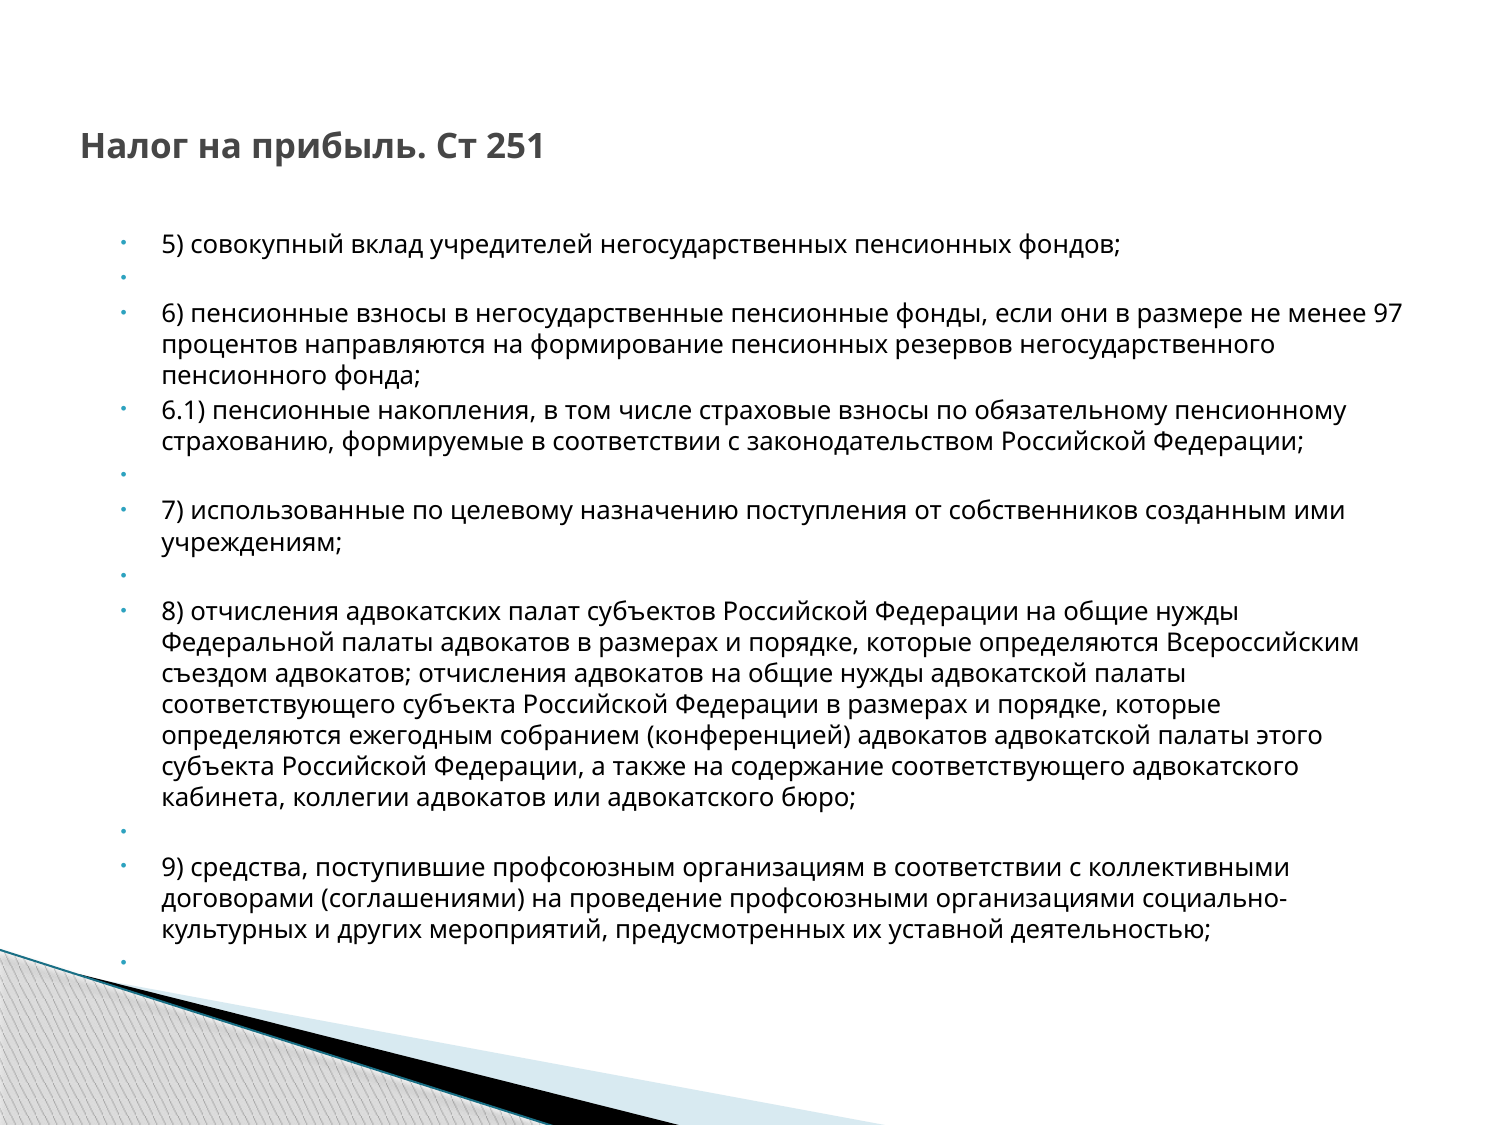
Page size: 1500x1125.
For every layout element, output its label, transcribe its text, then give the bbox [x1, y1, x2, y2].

title Налог на прибыль. Ст 251 [64, 115, 1425, 173]
list 5) совокупный вклад учредителей негосударственных пенсионных фондов; 6) пенсионные взносы в негосударственные пенсионные фонды, если они в размере не менее 97 процентов направляются на формирование пенсионных резервов негосударственного пенсионного фонда; 6.1) пенсионные накопления, в том числе страховые взносы по обязательному пенсионному страхованию, формируемые в соответствии с законодательством Российской Федерации; 7) использованные по целевому назначению поступления от собственников созданным ими учреждениям; 8) отчисления адвокатских палат субъектов Российской Федерации на общие нужды Федеральной палаты адвокатов в размерах и порядке, которые определяются Всероссийским съездом адвокатов; отчисления адвокатов на общие нужды адвокатской палаты соответствующего субъекта Российской Федерации в размерах и порядке, которые определяются ежегодным собранием (конференцией) адвокатов адвокатской палаты этого субъекта Российской Федерации, а также на содержание соответствующего адвокатского кабинета, коллегии адвокатов или адвокатского бюро; 9) средства, поступившие профсоюзным организациям в соответствии с коллективными договорами (соглашениями) на проведение профсоюзными организациями социально-культурных и других мероприятий, предусмотренных их уставной деятельностью; [88, 219, 1422, 1005]
